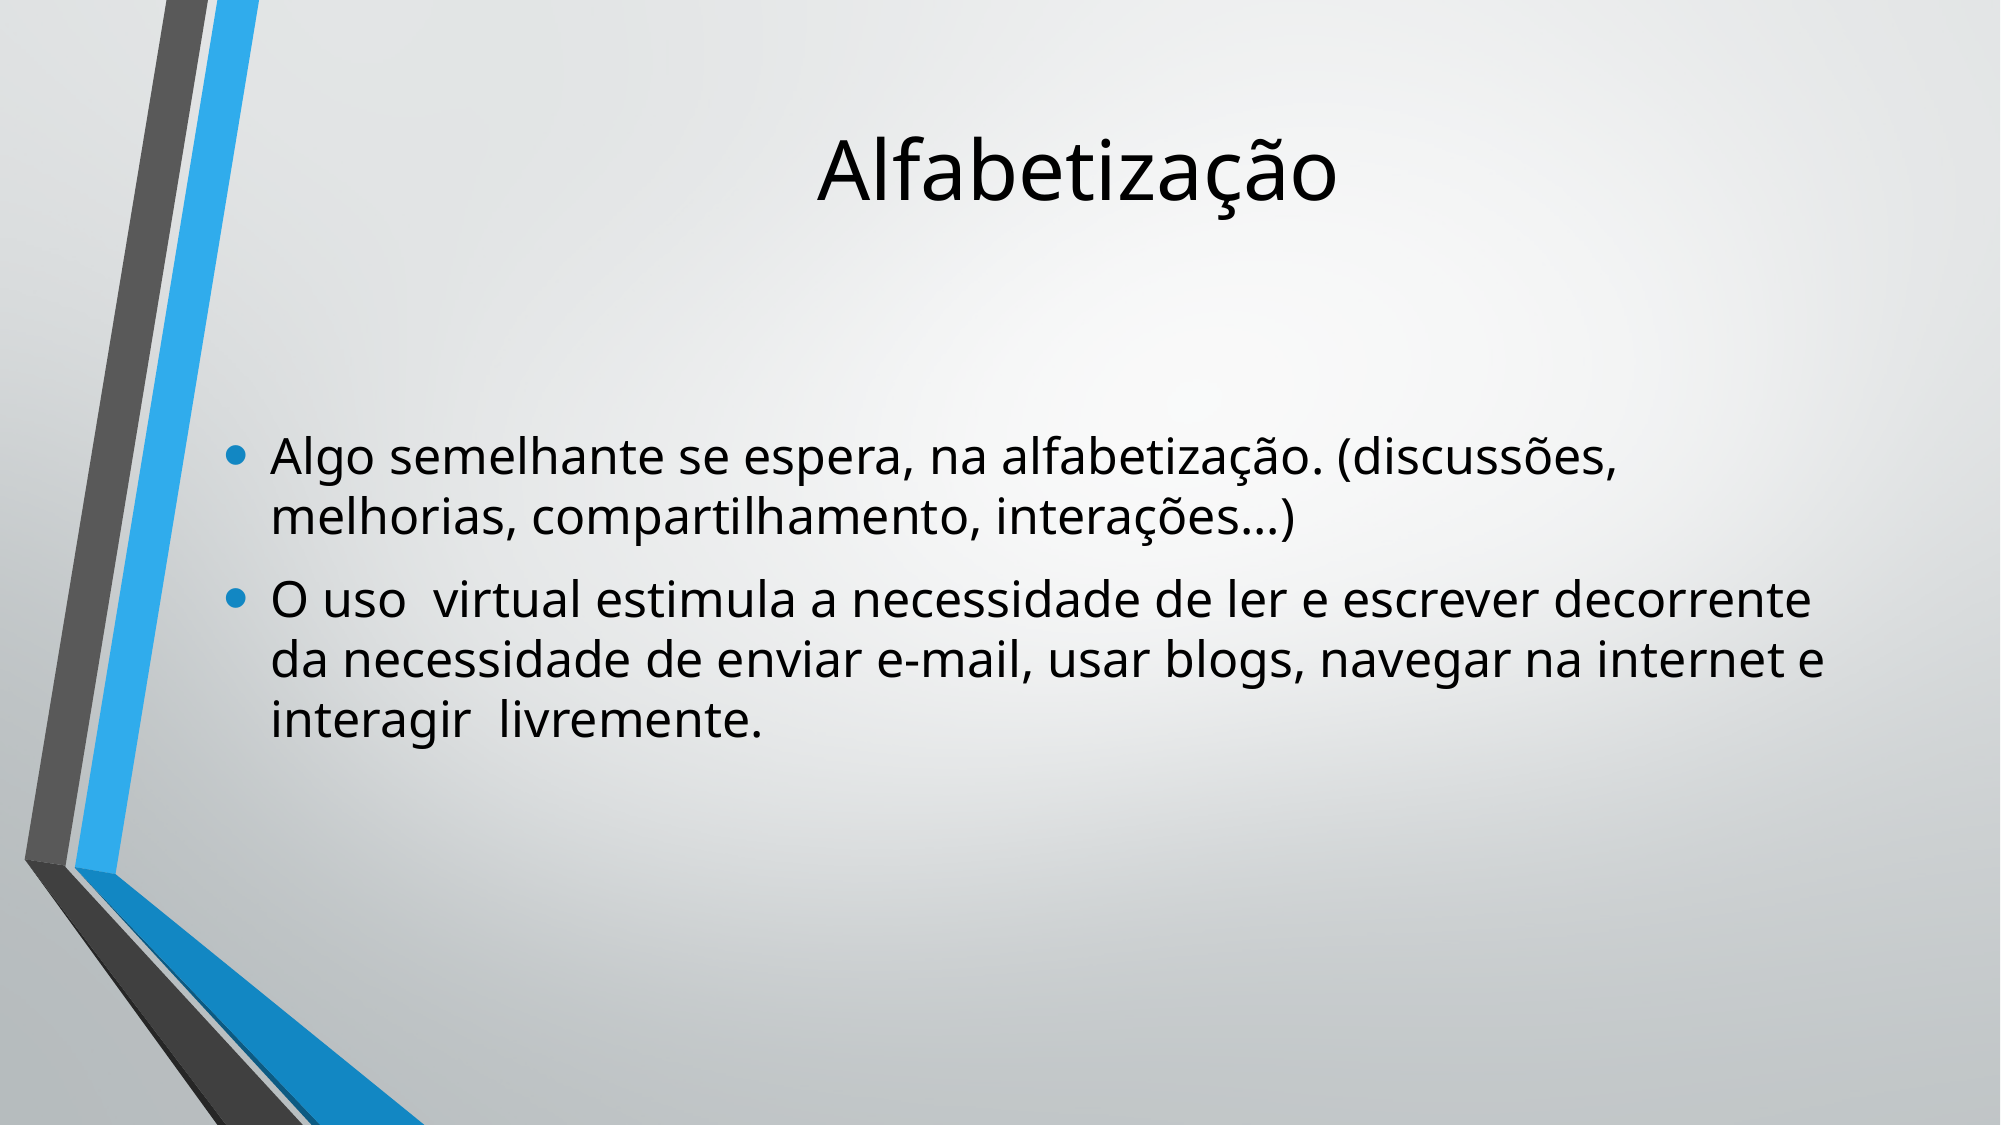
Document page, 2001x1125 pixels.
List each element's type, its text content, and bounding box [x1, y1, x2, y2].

list Algo semelhante se espera, na alfabetização. (discussões, melhorias, compartilhamento, interações...) O uso virtual estimula a necessidade de ler e escrever decorrente da necessidade de enviar e-mail, usar blogs, navegar na internet e interagir livremente. [208, 329, 1853, 843]
title Alfabetização [257, 23, 1901, 311]
text_box [199, 141, 257, 259]
text_box [199, 259, 1843, 1125]
